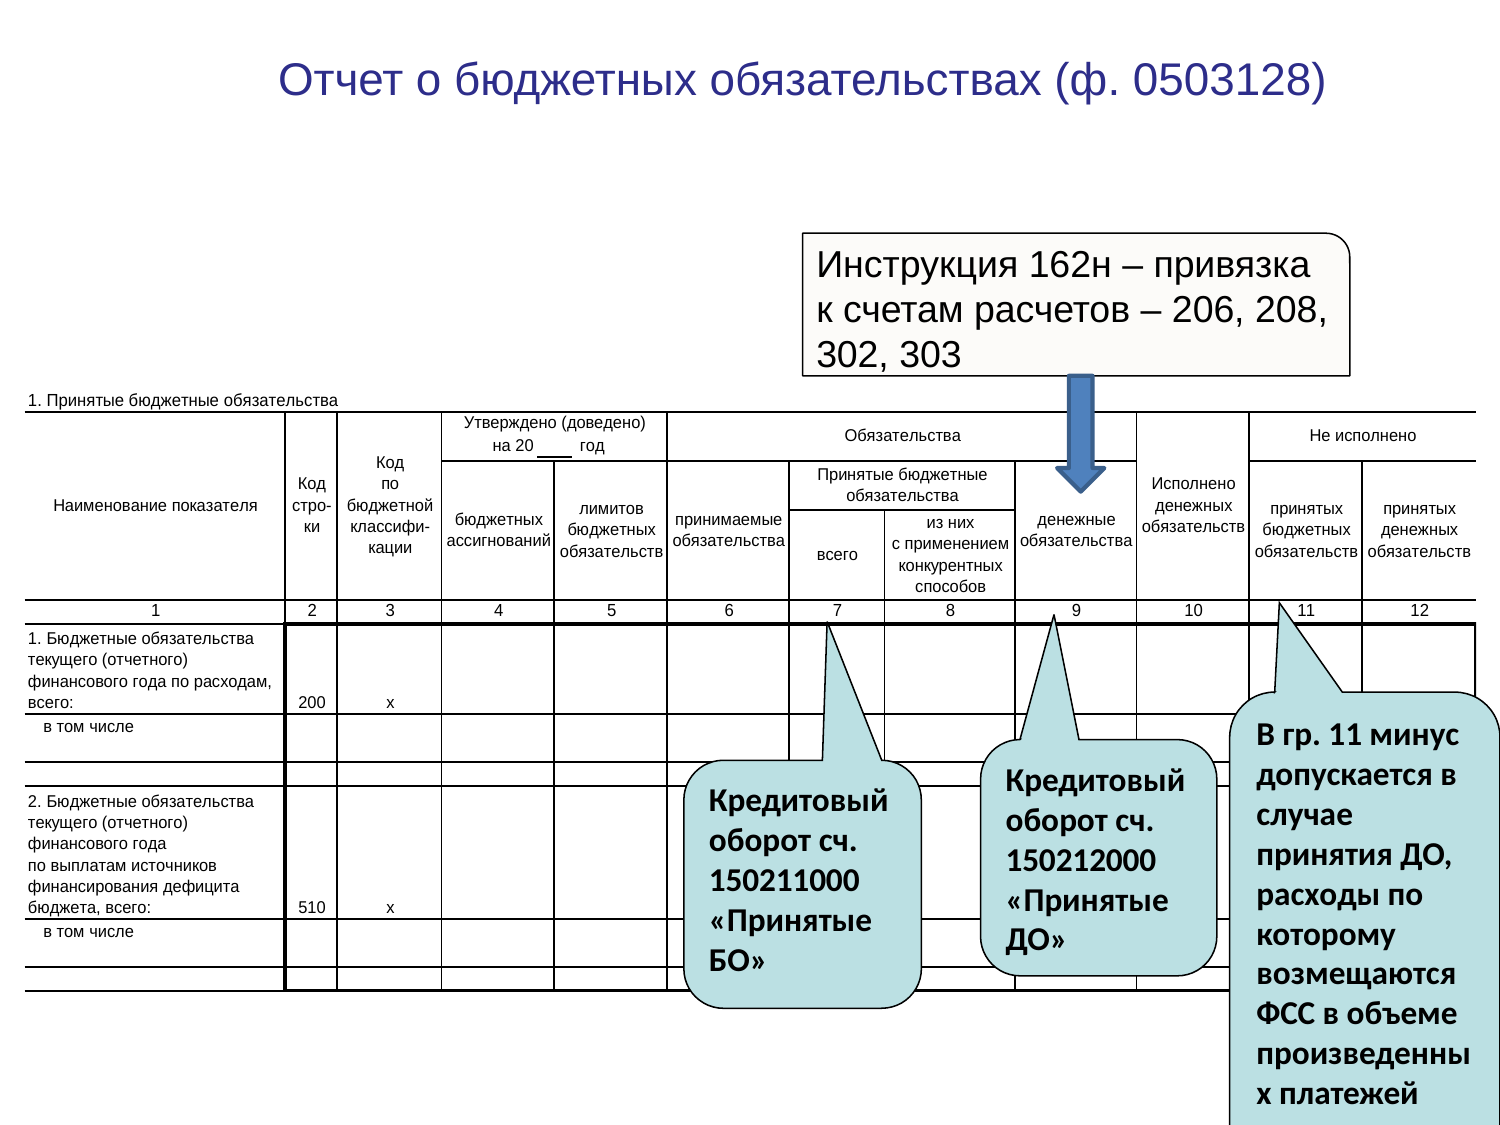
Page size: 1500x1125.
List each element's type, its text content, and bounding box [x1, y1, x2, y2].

text_box [1066, 373, 1095, 385]
text_box Инструкция 162н – привязка к счетам расчетов – 206, 208, 302, 303 [802, 233, 1350, 376]
text_box Кредитовый оборот сч. 150211000 «Принятые БО» [700, 1001, 905, 1009]
text_box В гр. 11 минус допускается в случае принятия ДО, расходы по которому возмещаются ФСС в объеме произведенных платежей учреждением как страхователем [1229, 700, 1500, 1125]
text_box Отчет о бюджетных обязательствах (ф. 0503128) [255, 42, 1350, 112]
picture [23, 386, 1477, 993]
